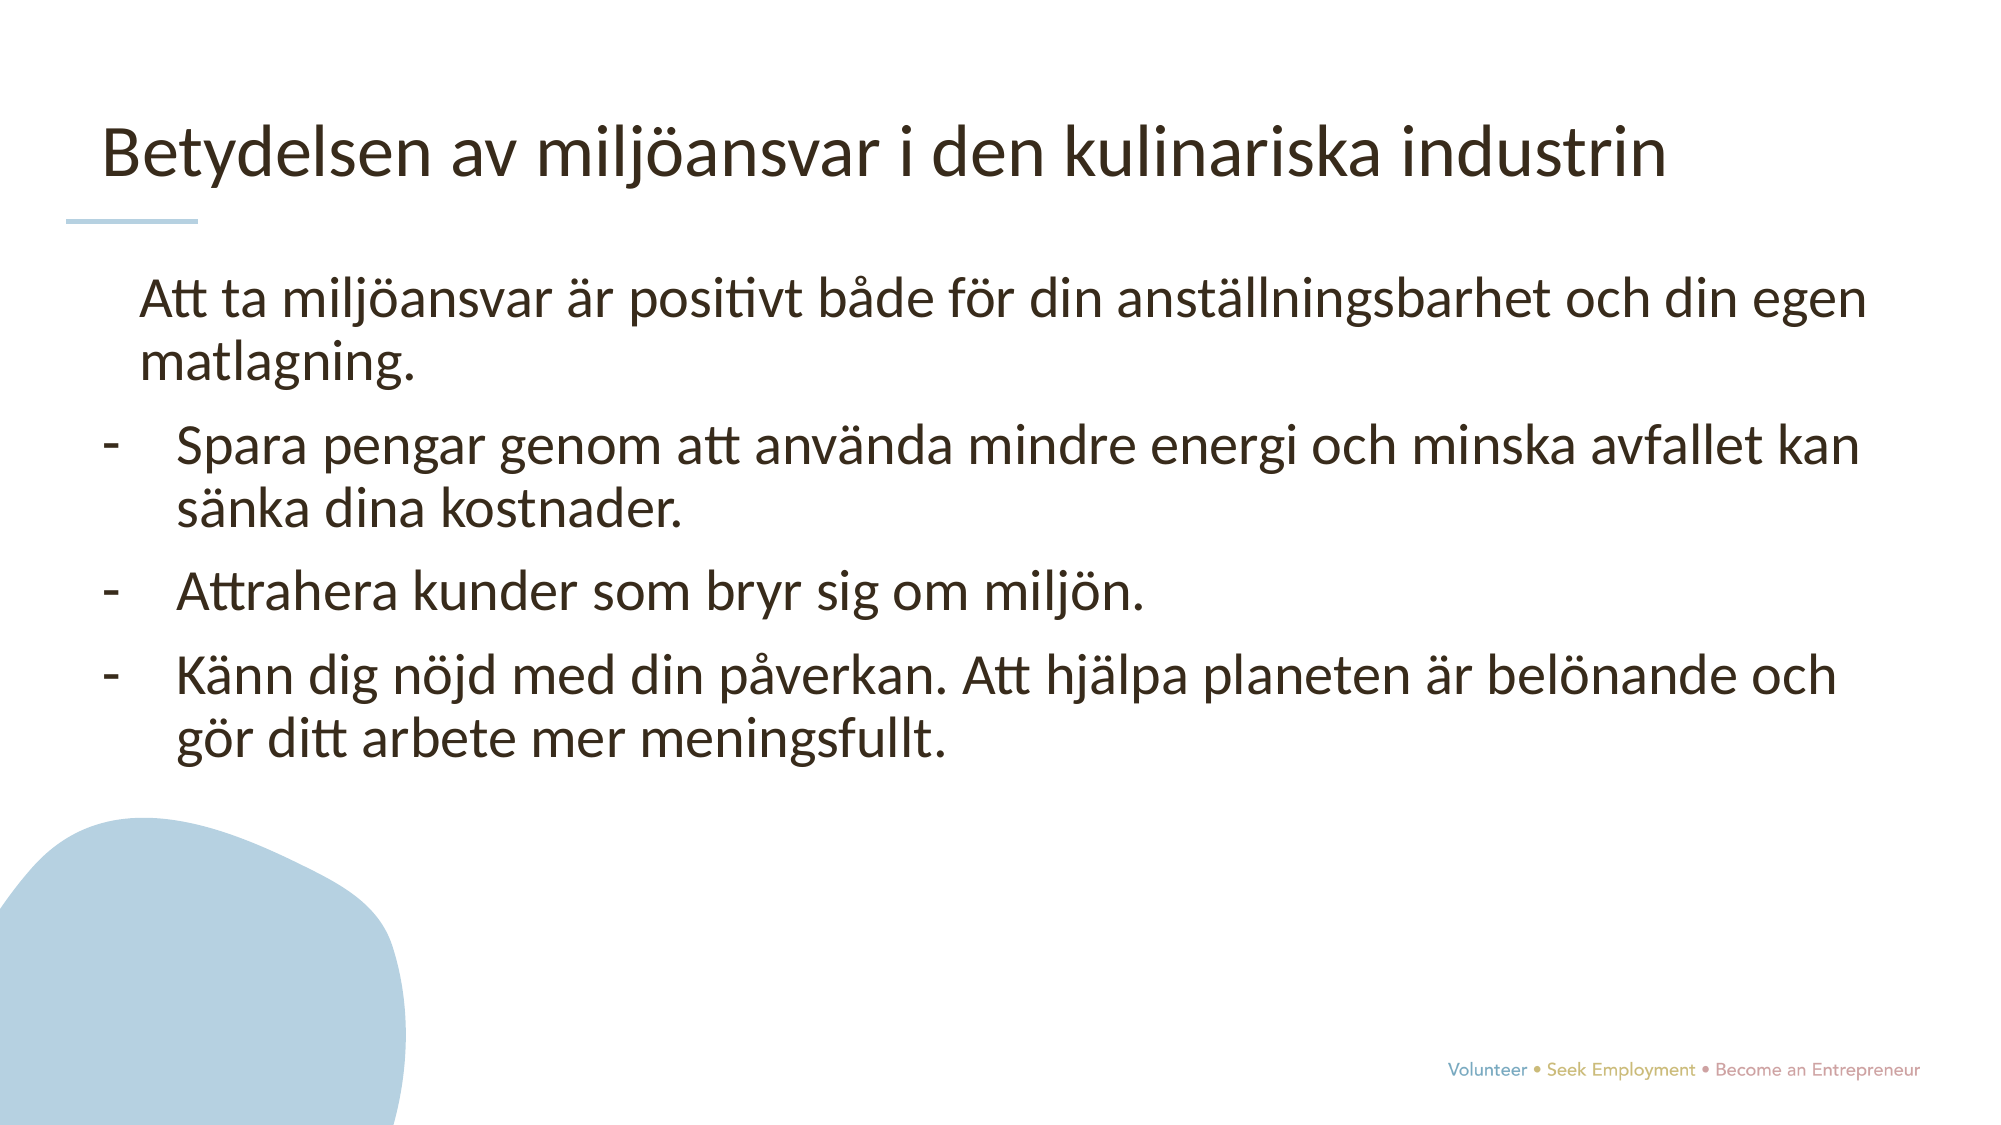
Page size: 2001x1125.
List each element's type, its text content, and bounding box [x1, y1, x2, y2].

picture [1418, 1046, 1971, 1103]
text_box [66, 219, 198, 224]
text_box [0, 817, 406, 1125]
list Betydelsen av miljöansvar i den kulinariska industrin [86, 105, 1928, 201]
list Att ta miljöansvar är positivt både för din anställningsbarhet och din egen matlagning. Spara pengar genom att använda mindre energi och minska avfallet kan sänka dina kostnader. Attrahera kunder som bryr sig om miljön. Känn dig nöjd med din påverkan. Att hjälpa planeten är belönande och gör ditt arbete mer meningsfullt. [86, 259, 1928, 973]
